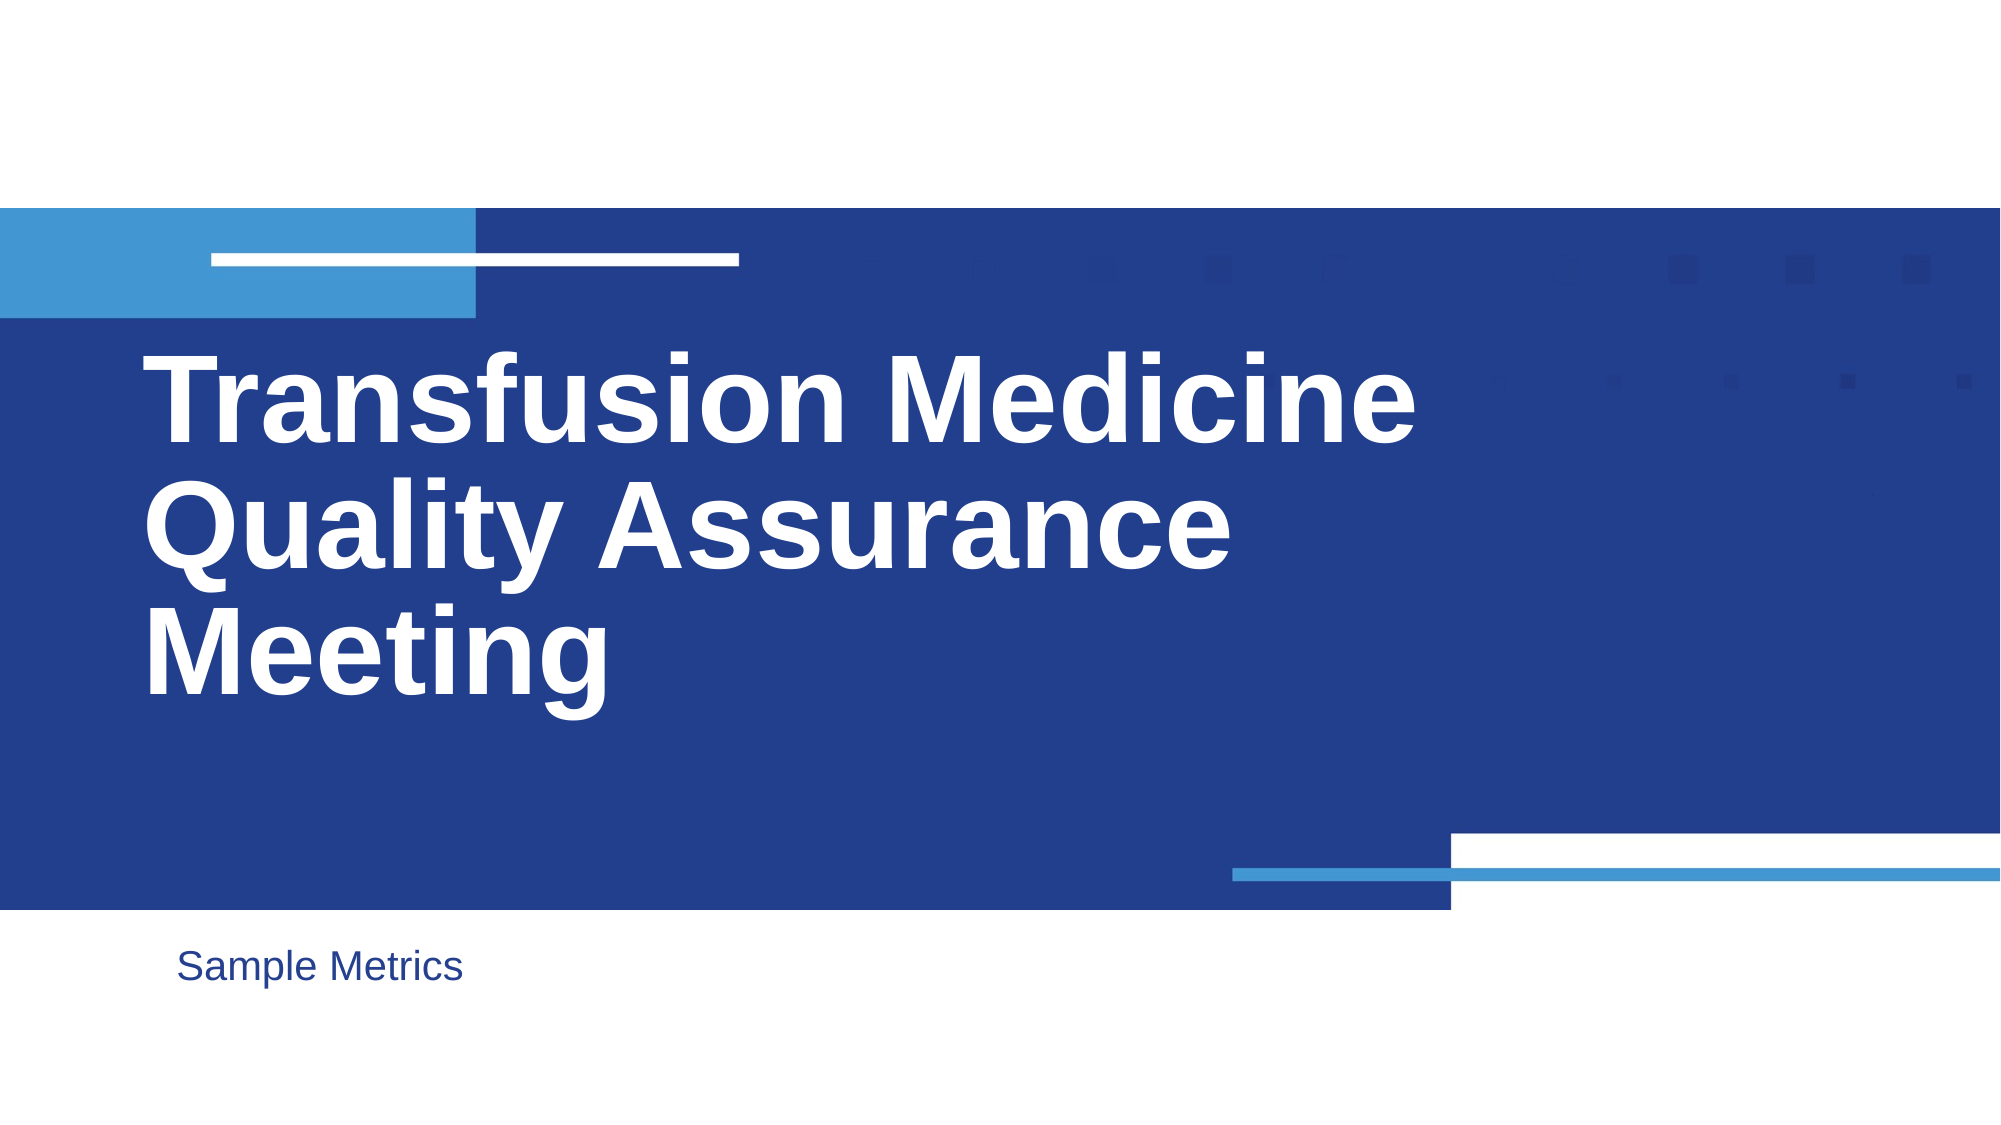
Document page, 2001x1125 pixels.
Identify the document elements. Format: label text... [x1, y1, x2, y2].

subtitle Sample Metrics [143, 939, 1644, 1104]
picture [0, 208, 2001, 910]
title Transfusion Medicine Quality Assurance Meeting [127, 320, 1644, 867]
